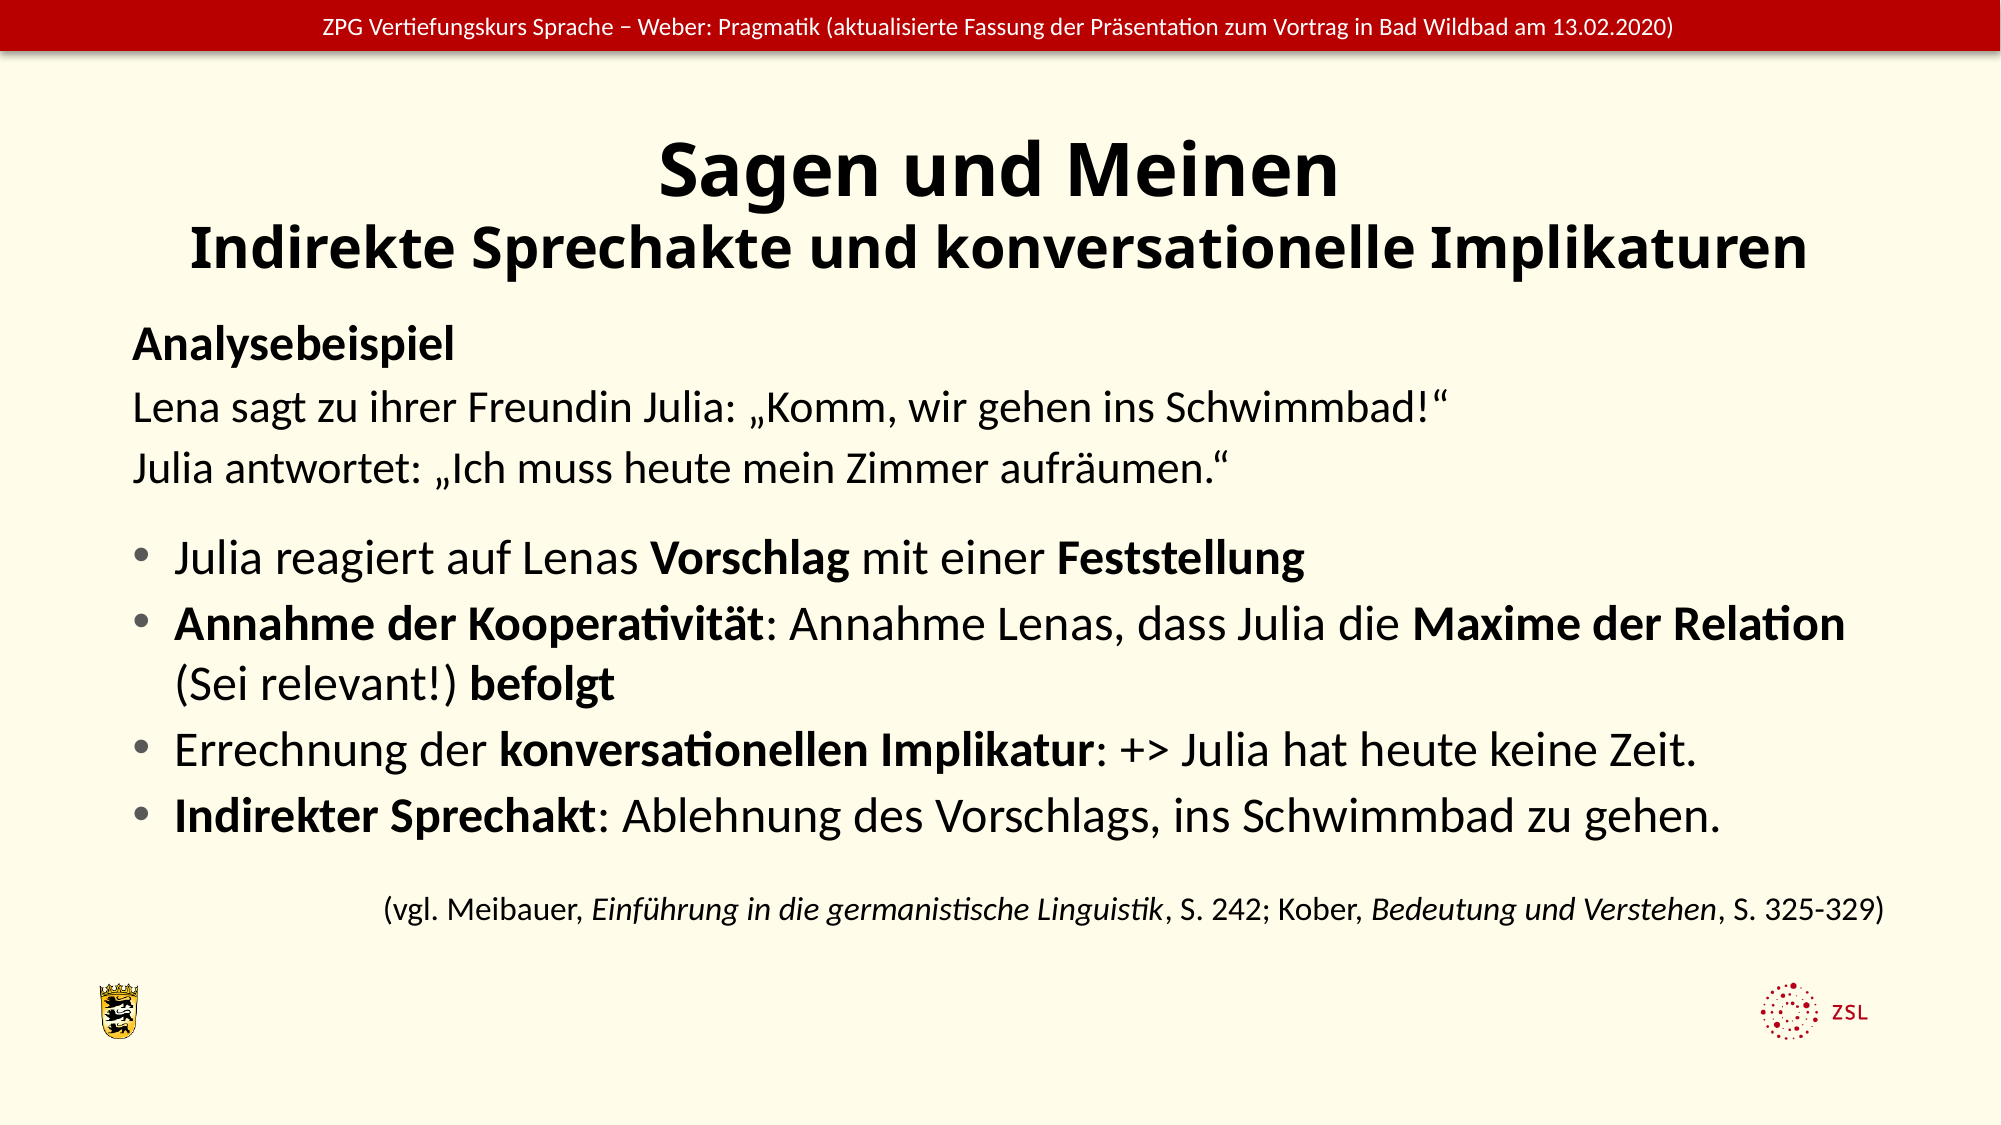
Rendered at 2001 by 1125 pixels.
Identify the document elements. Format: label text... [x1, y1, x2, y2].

title Sagen und Meinen Indirekte Sprechakte und konversationelle Implikaturen [99, 113, 1900, 289]
list Analysebeispiel Lena sagt zu ihrer Freundin Julia: „Komm, wir gehen ins Schwimmbad!“ Julia antwortet: „Ich muss heute mein Zimmer aufräumen.“ Julia reagiert auf Lenas Vorschlag mit einer Feststellung Annahme der Kooperativität: Annahme Lenas, dass Julia die Maxime der Relation (Sei relevant!) befolgt Errechnung der konversationellen Implikatur: +> Julia hat heute keine Zeit. Indirekter Sprechakt: Ablehnung des Vorschlags, ins Schwimmbad zu gehen. (vgl. Meibauer, Einführung in die germanistische Linguistik, S. 242; Kober, Bedeutung und Verstehen, S. 325-329) [99, 302, 1900, 965]
picture [98, 981, 140, 1041]
picture [1746, 968, 1882, 1054]
